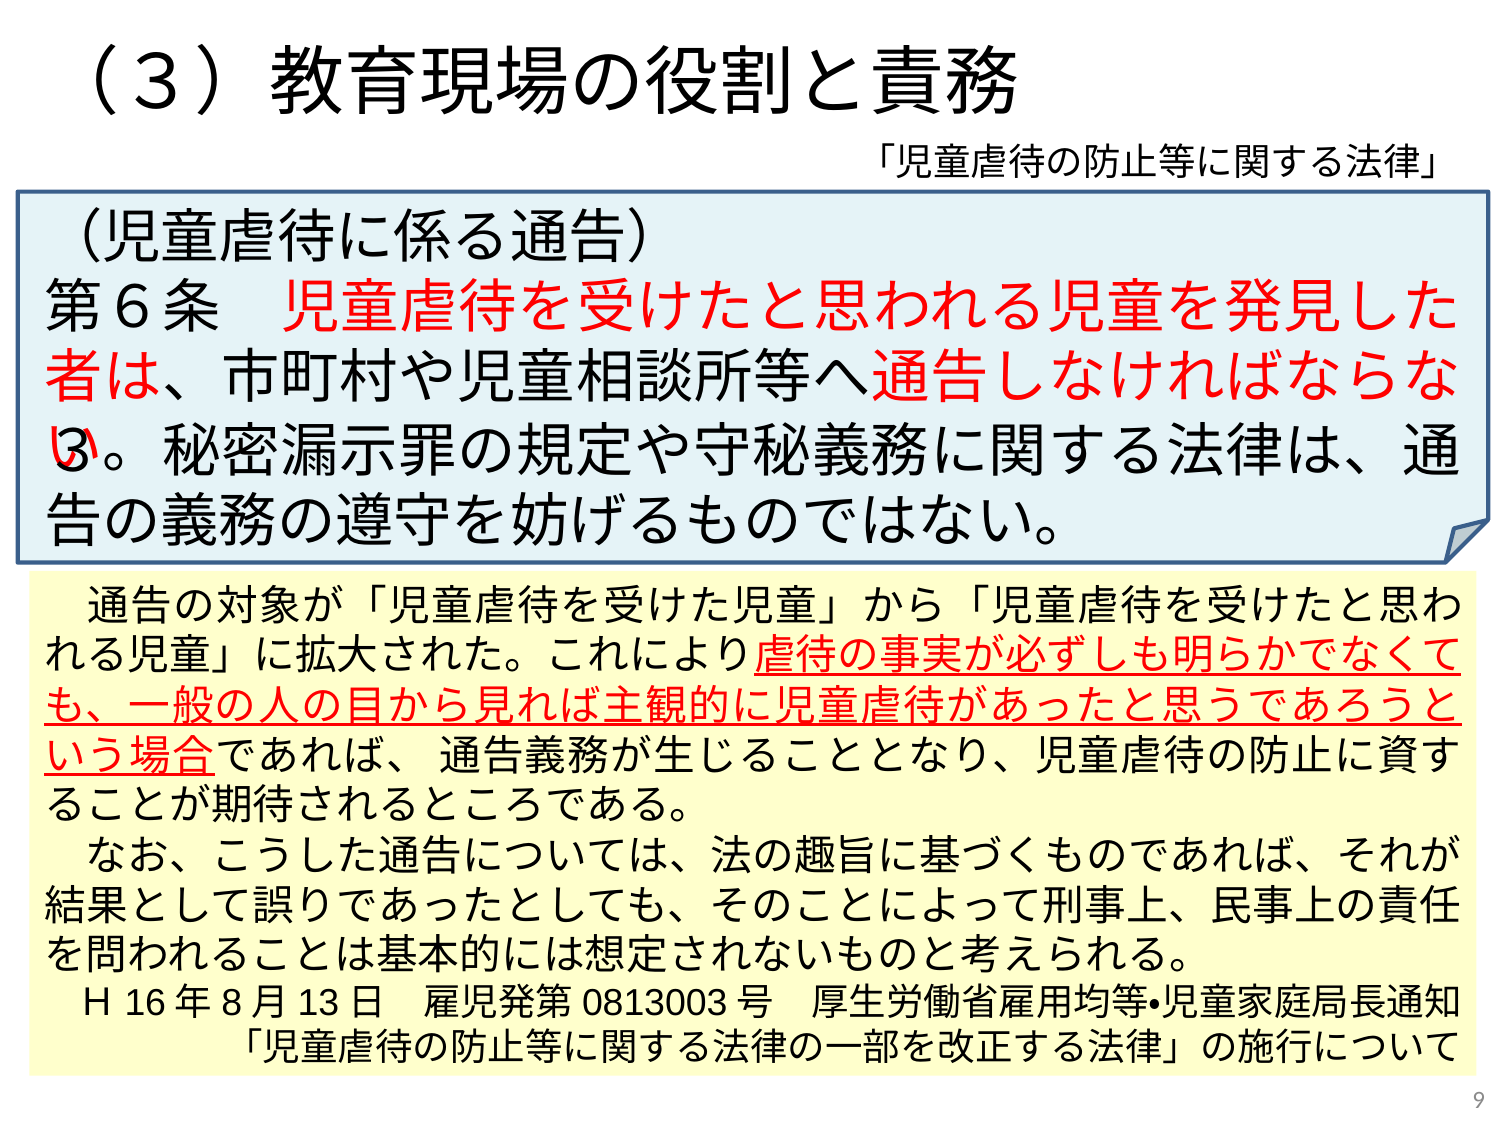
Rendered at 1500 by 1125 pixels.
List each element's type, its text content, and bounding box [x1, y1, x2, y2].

text_box [1473, 189, 1491, 534]
text_box ３ 秘密漏示罪の規定や守秘義務に関する法律は、通告の義務の遵守を妨げるものではない。 [29, 405, 1477, 561]
text_box 通告の対象が「児童虐待を受けた児童」から「児童虐待を受けたと思われる児童」に拡大された。これにより虐待の事実が必ずしも明らかでなくても、一般の人の目から見れば主観的に児童虐待があったと思うであろうという場合であれば、 通告義務が生じることとなり、児童虐待の防止に資することが期待されるところである。 なお、こうした通告については、法の趣旨に基づくものであれば、それが結果として誤りであったとしても、そのことによって刑事上、民事上の責任を問われることは基本的には想定されないものと考えられる。 Ｈ16年8月13日 雇児発第0813003号 厚生労働省雇用均等・児童家庭局長通知 「児童虐待の防止等に関する法律の一部を改正する法律」の施行について [29, 570, 1477, 1076]
text_box 「児童虐待の防止等に関する法律」 [843, 130, 1473, 191]
slide_number 9 [1149, 1073, 1500, 1125]
text_box （３）教育現場の役割と責務 [29, 30, 1140, 126]
text_box （児童虐待に係る通告） 第６条 児童虐待を受けたと思われる児童を発見した者は、市町村や児童相談所等へ通告しなければならない。 [29, 191, 1477, 405]
text_box [15, 189, 1450, 565]
